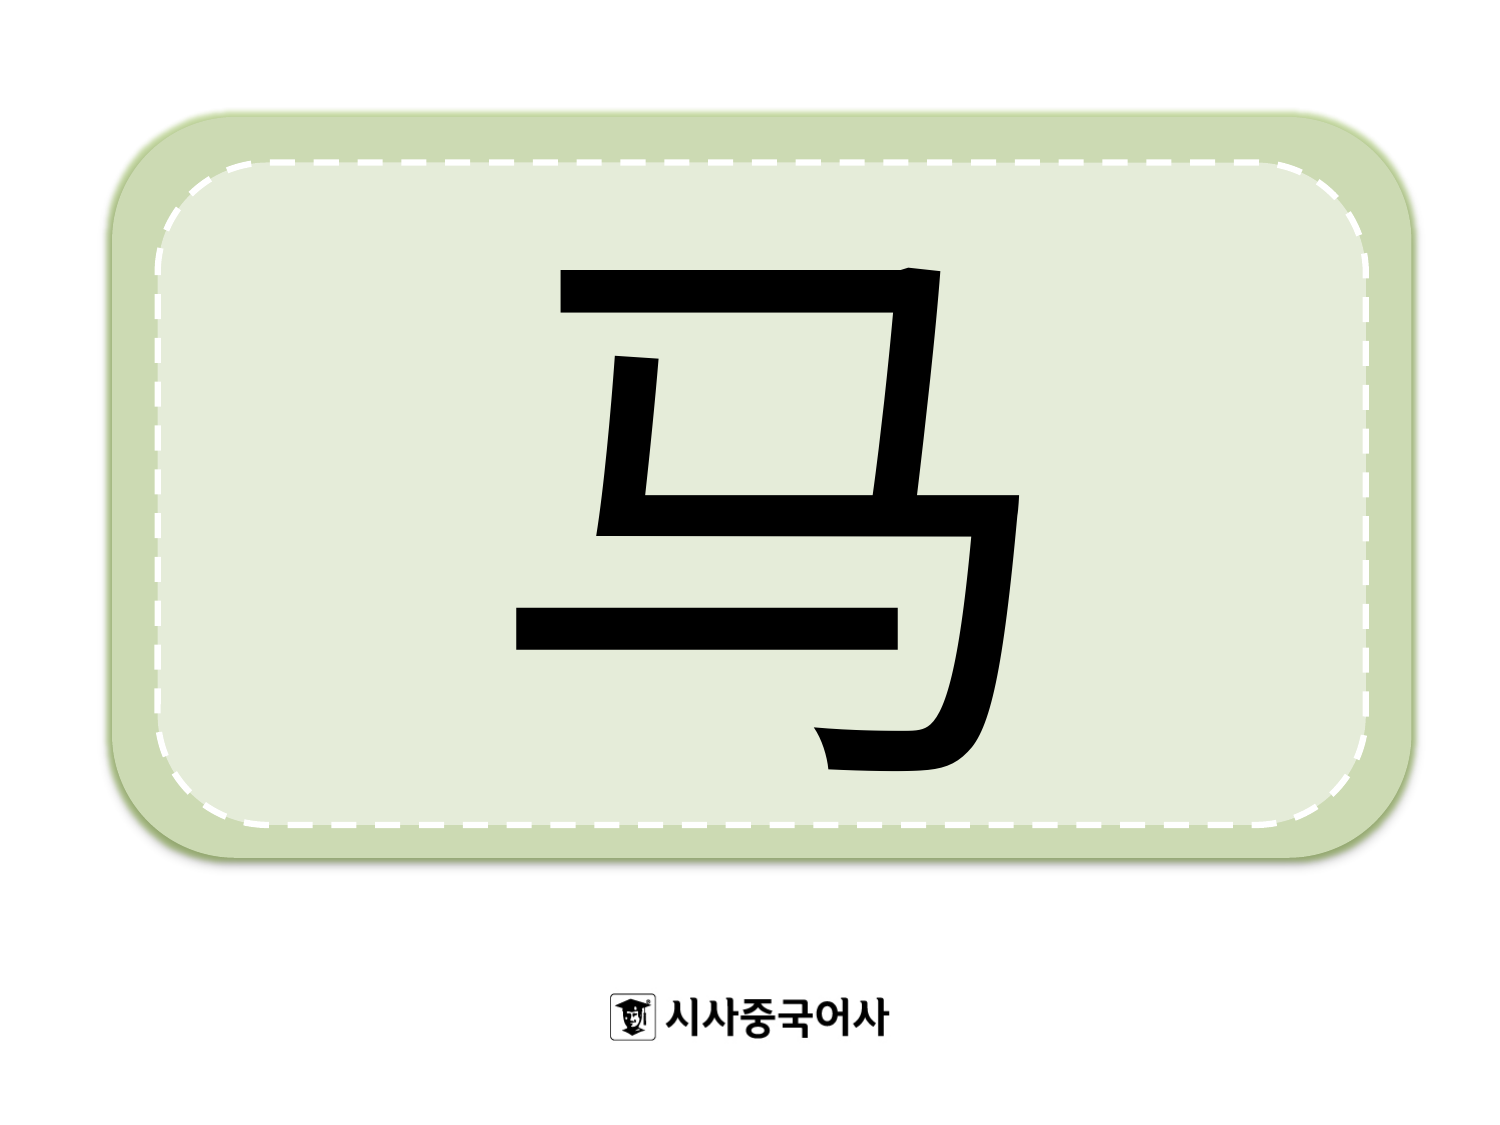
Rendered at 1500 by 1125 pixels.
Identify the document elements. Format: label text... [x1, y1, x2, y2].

picture [602, 987, 898, 1047]
text_box 马 [171, 160, 1380, 824]
